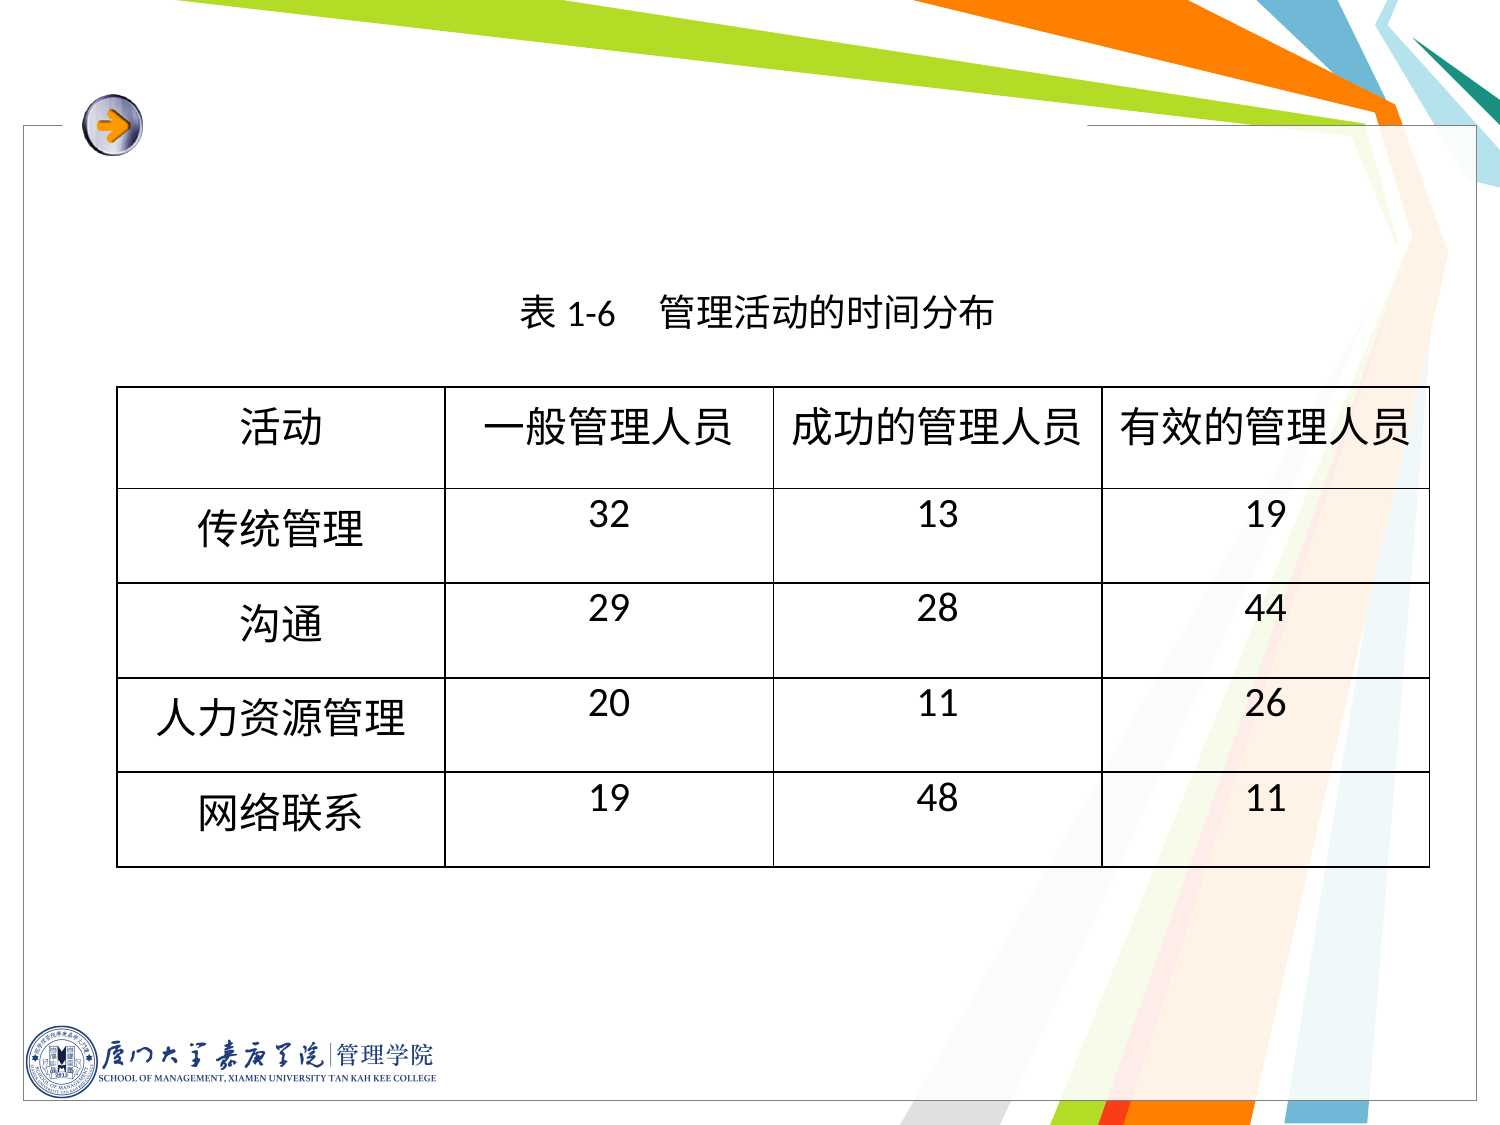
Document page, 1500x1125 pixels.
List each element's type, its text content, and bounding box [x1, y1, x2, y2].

table_header 一般管理人员 [446, 388, 773, 488]
table_cell 11 [1103, 773, 1429, 866]
table_cell 20 [446, 679, 773, 771]
picture [82, 94, 143, 156]
table_cell 29 [446, 584, 773, 677]
text_box 表1-6 管理活动的时间分布 [505, 281, 1012, 342]
table_header 活动 [118, 388, 444, 488]
table_cell 网络联系 [118, 773, 444, 866]
table_cell 19 [446, 773, 773, 866]
table_cell 11 [774, 679, 1101, 771]
table_cell 28 [774, 584, 1101, 677]
table_cell 44 [1103, 584, 1429, 677]
table_cell 传统管理 [118, 489, 444, 582]
picture [24, 1024, 438, 1100]
table_cell 人力资源管理 [118, 679, 444, 771]
table_cell 13 [774, 489, 1101, 582]
table_cell 26 [1103, 679, 1429, 771]
table_cell 沟通 [118, 584, 444, 677]
table_cell 48 [774, 773, 1101, 866]
table_cell 19 [1103, 489, 1429, 582]
table_cell 32 [446, 489, 773, 582]
table_header 有效的管理人员 [1103, 388, 1429, 488]
table_header 成功的管理人员 [774, 388, 1101, 488]
